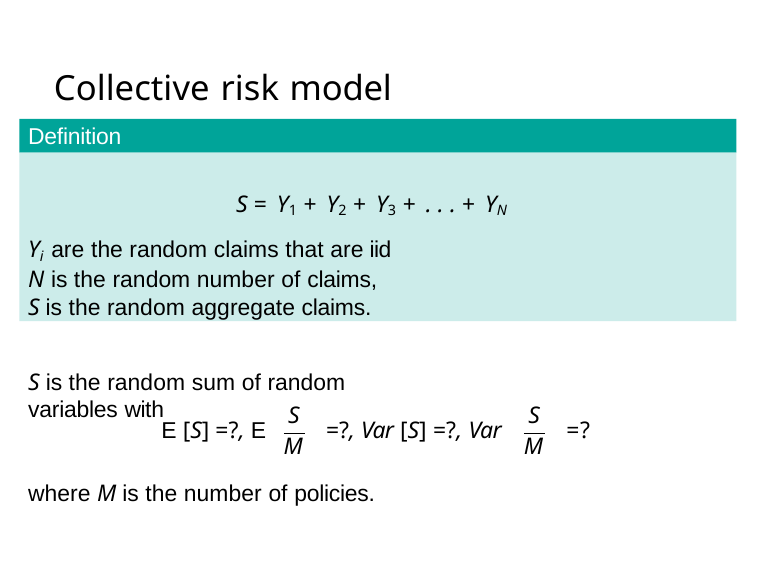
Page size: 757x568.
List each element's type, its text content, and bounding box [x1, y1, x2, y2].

text_box E [S] =?, E [159, 413, 268, 444]
text_box Definition S = Y1 + Y2 + Y3 + . . . + YN Yi are the random claims that are iid N is the random number of claims, S is the random aggregate claims. S is the random sum of random variables with [17, 119, 529, 423]
text_box M [281, 435, 308, 459]
text_box =? [564, 413, 597, 444]
text_box [267, 381, 322, 435]
text_box where M is the number of policies. [26, 477, 378, 507]
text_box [19, 118, 737, 322]
title Collective risk model [51, 36, 705, 118]
text_box =?, Var [S] =?, Var [323, 413, 508, 444]
text_box M [521, 435, 548, 459]
text_box [507, 381, 562, 435]
